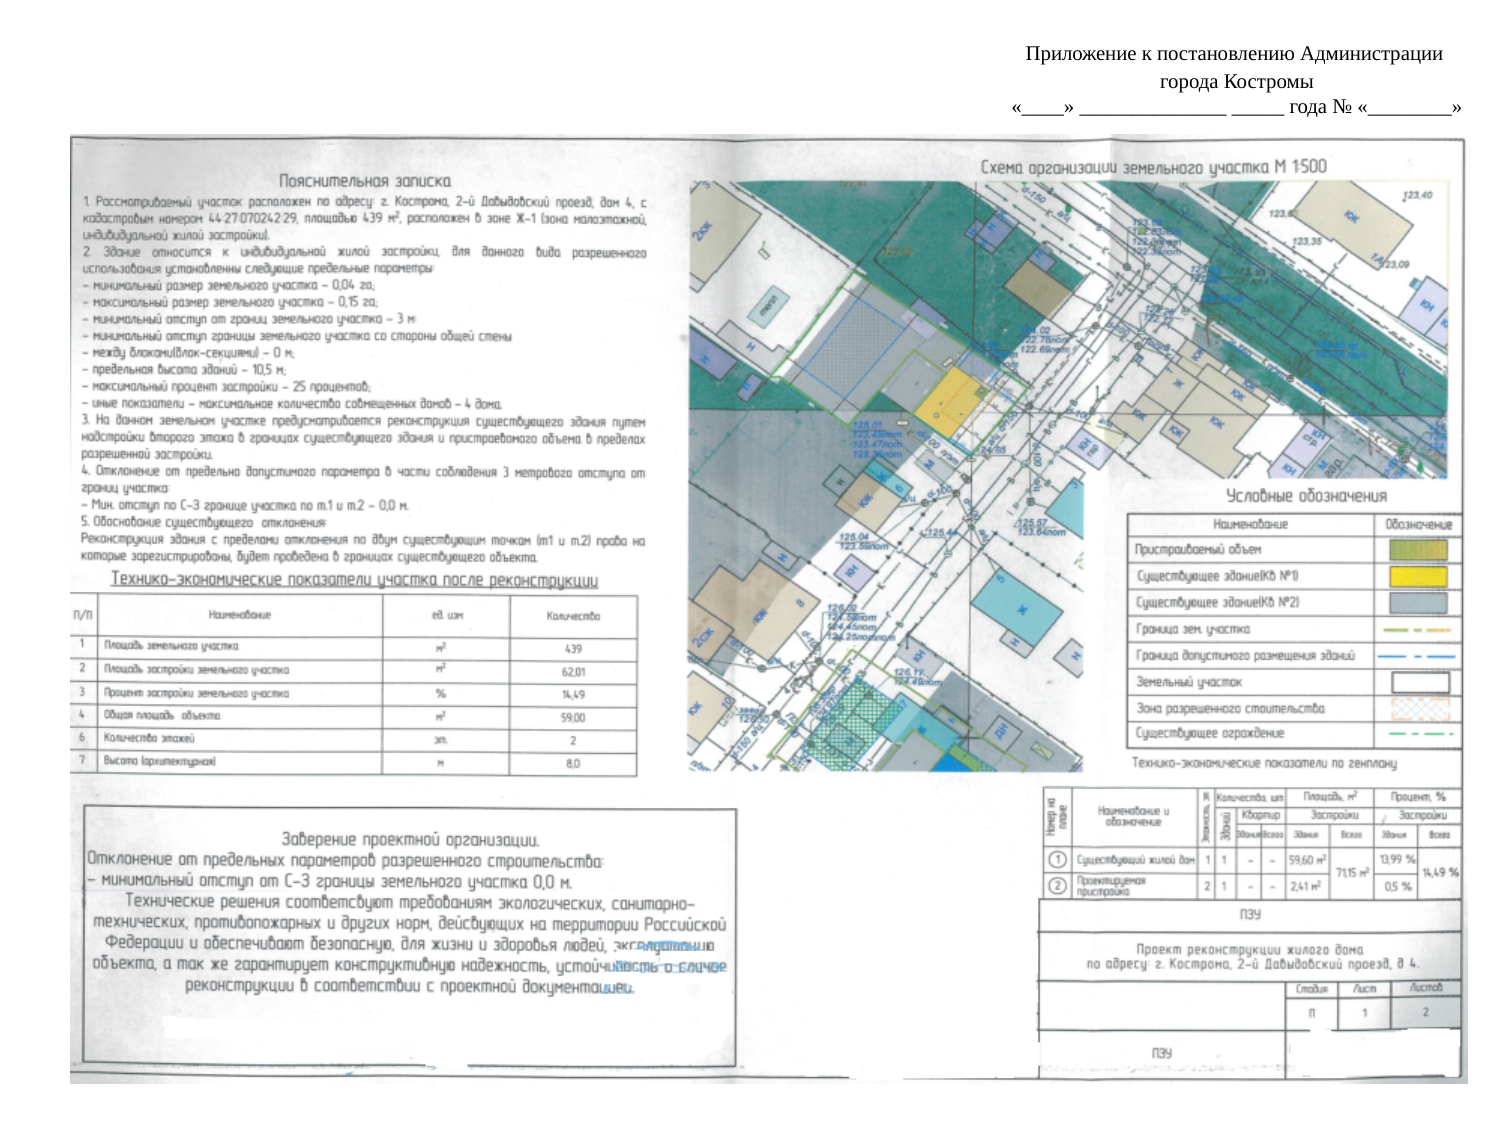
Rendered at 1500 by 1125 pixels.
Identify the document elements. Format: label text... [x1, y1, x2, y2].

title Приложение к постановлению Администрации города Костромы «____» ______________ _____ года № «________» [959, 20, 1500, 135]
picture [70, 134, 1468, 1084]
